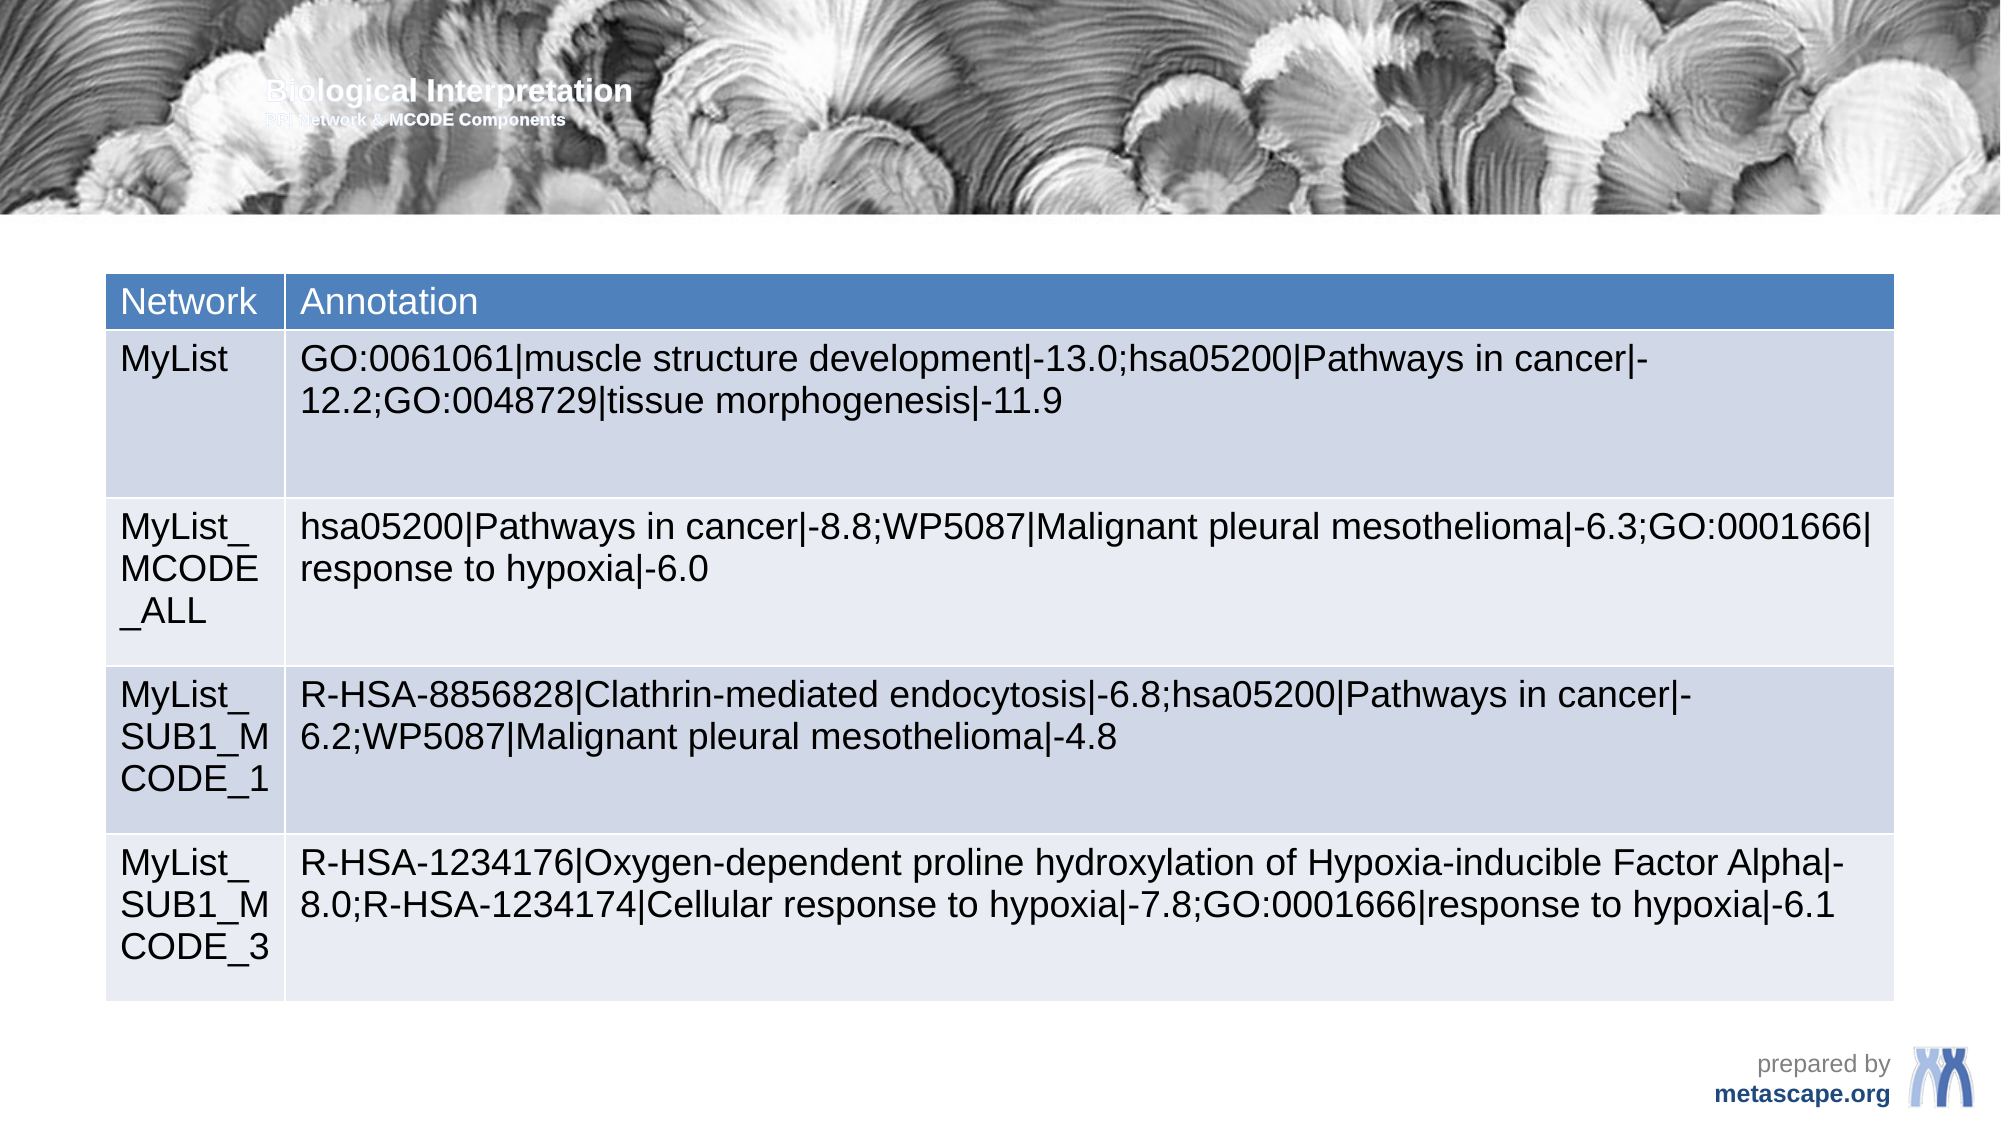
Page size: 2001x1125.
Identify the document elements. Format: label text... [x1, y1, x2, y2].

table_cell MyList_SUB1_MCODE_1 [106, 667, 284, 833]
table_cell MyList_MCODE_ALL [106, 499, 284, 665]
picture [0, 0, 2001, 1125]
table_cell R-HSA-8856828|Clathrin-mediated endocytosis|-6.8;hsa05200|Pathways in cancer|-6.2;WP5087|Malignant pleural mesothelioma|-4.8 [286, 667, 1894, 833]
title Biological Interpretation PPI Network & MCODE Components [249, 61, 1600, 137]
table_cell GO:0061061|muscle structure development|-13.0;hsa05200|Pathways in cancer|-12.2;GO:0048729|tissue morphogenesis|-11.9 [286, 331, 1894, 497]
table_header Annotation [286, 274, 1894, 329]
table_cell MyList [106, 331, 284, 497]
table_header Network [106, 274, 284, 329]
table_cell MyList_SUB1_MCODE_3 [106, 835, 284, 1001]
table_cell hsa05200|Pathways in cancer|-8.8;WP5087|Malignant pleural mesothelioma|-6.3;GO:0001666|response to hypoxia|-6.0 [286, 499, 1894, 665]
table_cell R-HSA-1234176|Oxygen-dependent proline hydroxylation of Hypoxia-inducible Factor Alpha|-8.0;R-HSA-1234174|Cellular response to hypoxia|-7.8;GO:0001666|response to hypoxia|-6.1 [286, 835, 1894, 1001]
